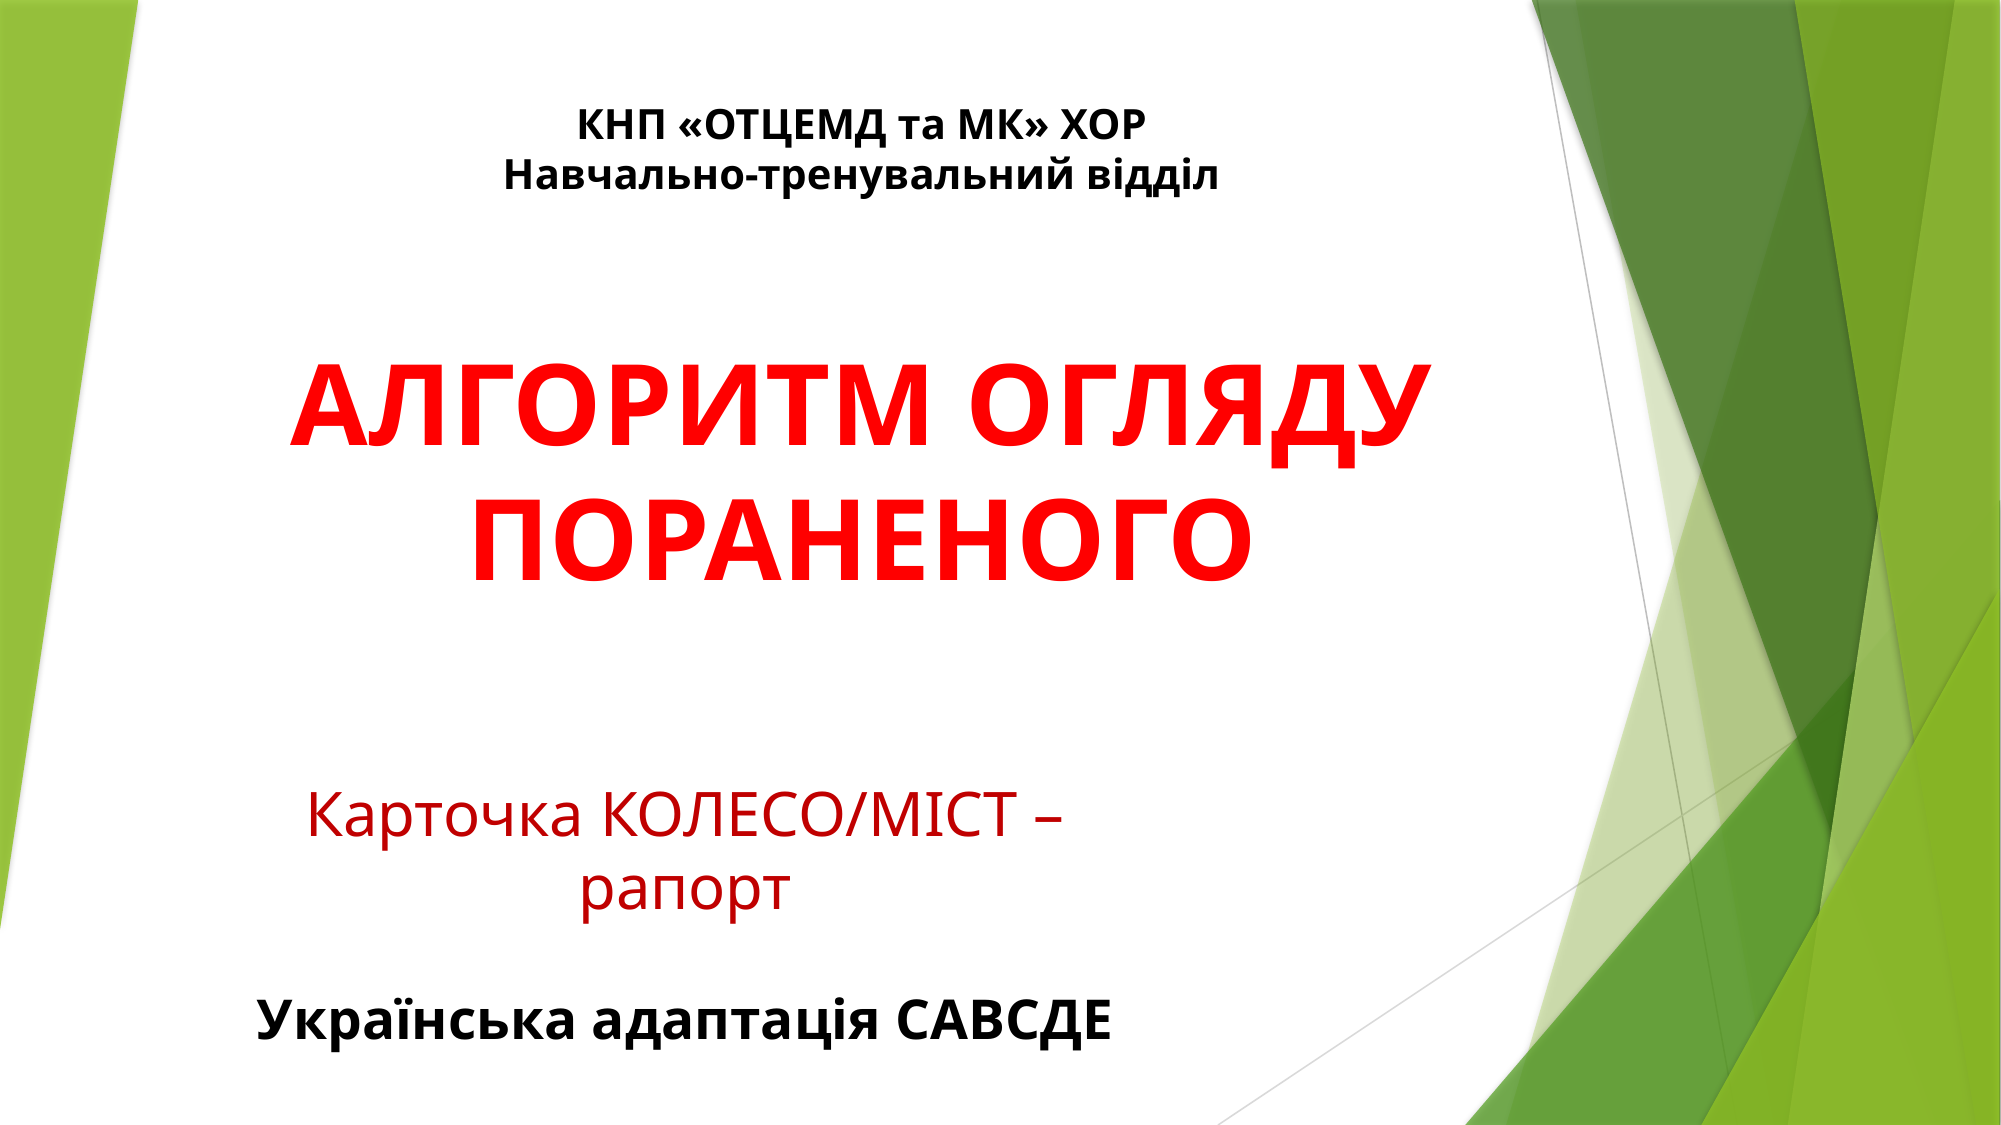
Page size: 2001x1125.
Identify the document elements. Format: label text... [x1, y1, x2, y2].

subtitle Карточка КОЛЕСО/МІСТ – рапорт Українська адаптація САВСДЕ [236, 767, 1134, 1084]
title КНП «ОТЦЕМД та МК» ХОР Навчально-тренувальний відділ АЛГОРИТМ ОГЛЯДУ ПОРАНЕНОГО [203, 262, 1520, 746]
